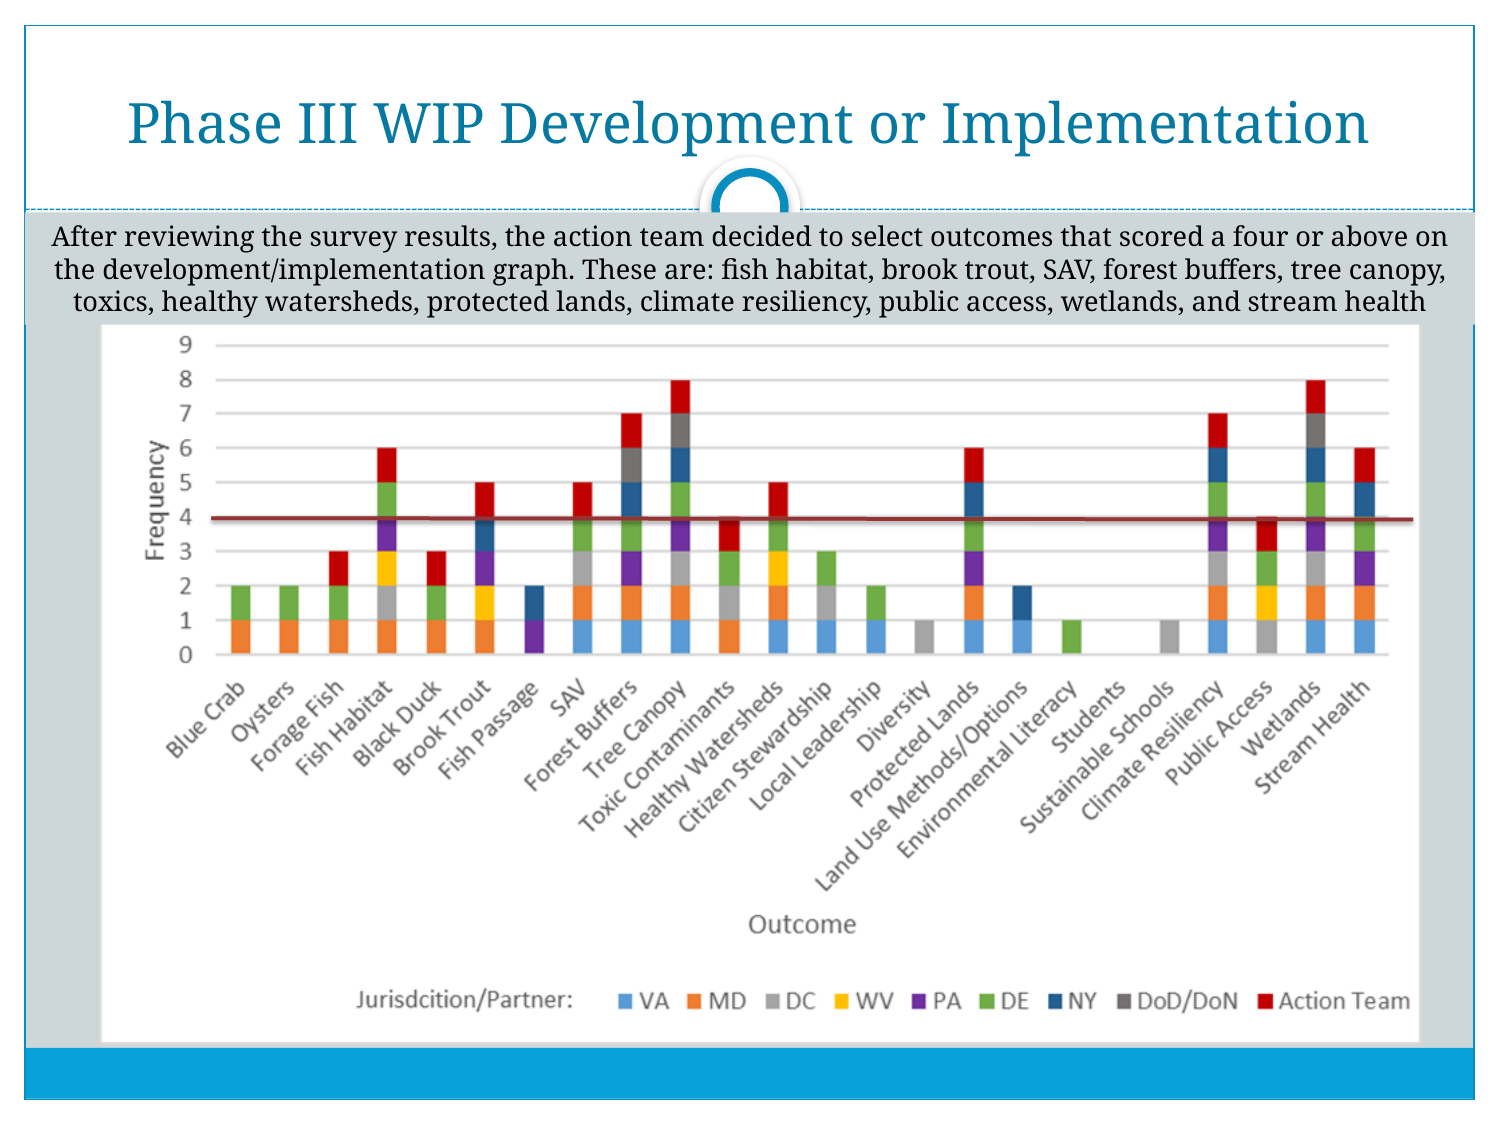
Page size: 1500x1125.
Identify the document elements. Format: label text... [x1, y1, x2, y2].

title Phase III WIP Development or Implementation [49, 37, 1450, 162]
picture [99, 237, 1423, 1045]
text_box After reviewing the survey results, the action team decided to select outcomes that scored a four or above on the development/implementation graph. These are: fish habitat, brook trout, SAV, forest buffers, tree canopy, toxics, healthy watersheds, protected lands, climate resiliency, public access, wetlands, and stream health [24, 212, 1475, 325]
